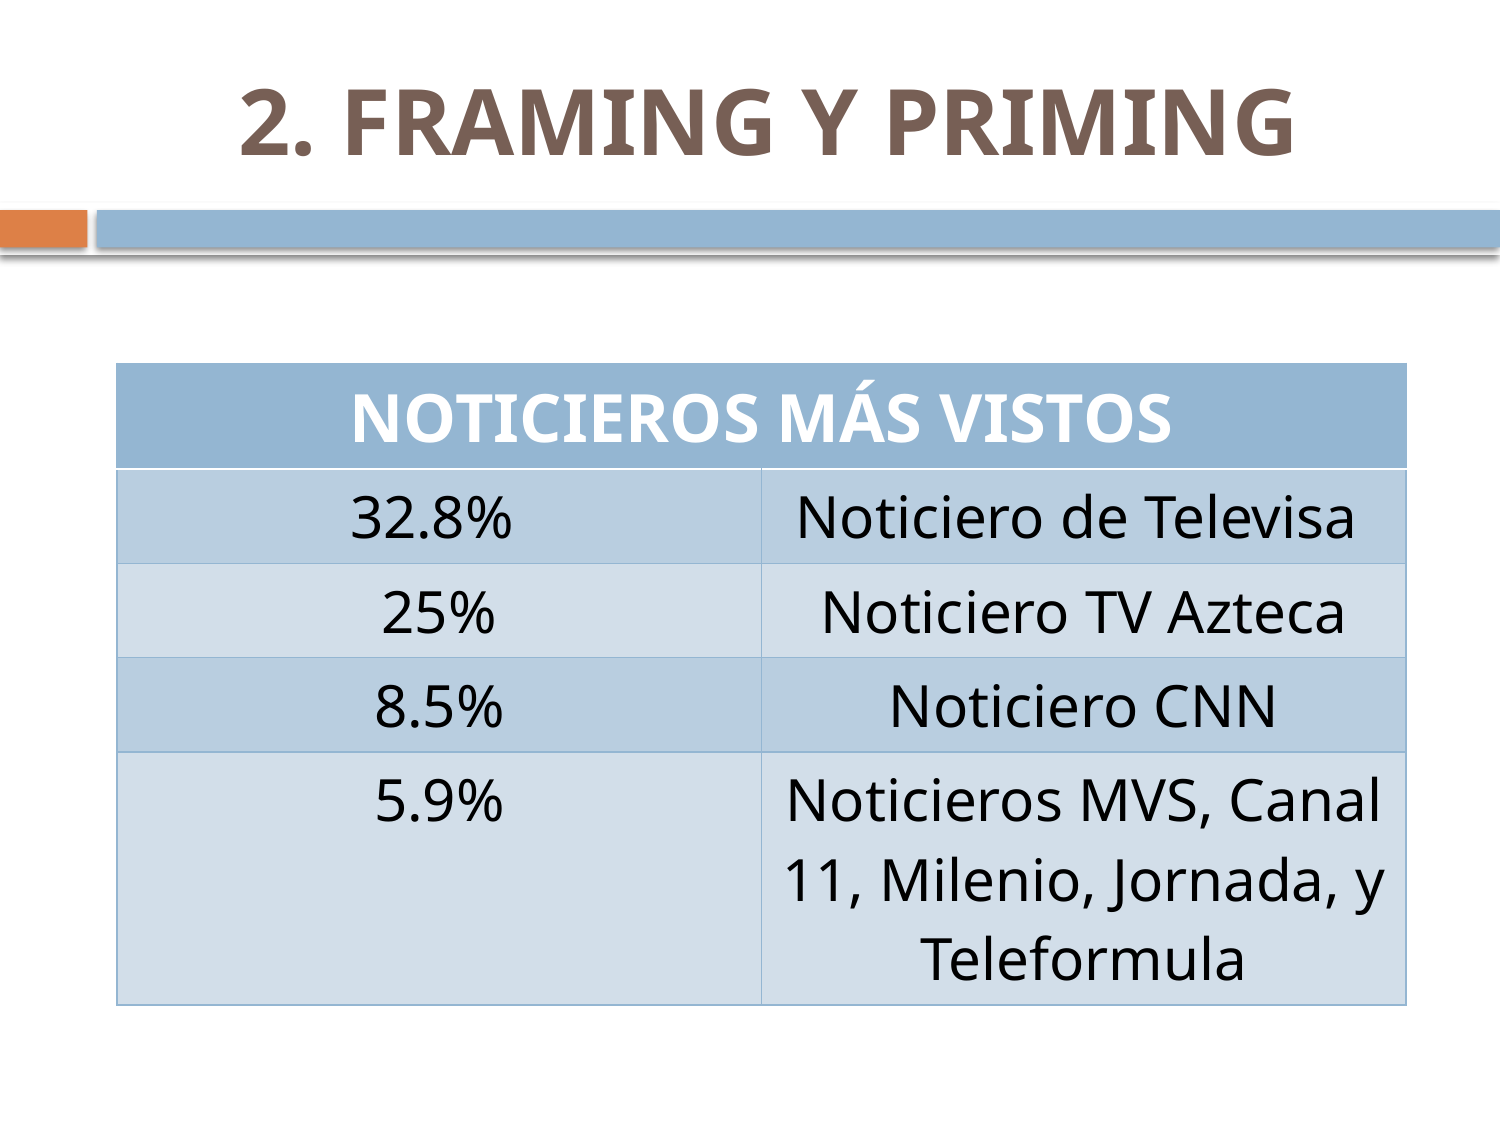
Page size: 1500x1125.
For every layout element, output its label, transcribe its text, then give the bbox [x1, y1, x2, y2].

table_cell Noticieros MVS, Canal 11, Milenio, Jornada, y Teleformula [762, 753, 1405, 1004]
table_cell Noticiero TV Azteca [762, 564, 1405, 657]
table_cell Noticiero CNN [762, 658, 1405, 751]
title 2. FRAMING Y PRIMING [100, 37, 1438, 200]
table_cell 5.9% [118, 753, 761, 1004]
table_header NOTICIEROS MÁS VISTOS [118, 364, 1405, 468]
table_cell 32.8% [118, 470, 761, 563]
table_cell 8.5% [118, 658, 761, 751]
table_cell 25% [118, 564, 761, 657]
table_cell Noticiero de Televisa [762, 470, 1405, 563]
